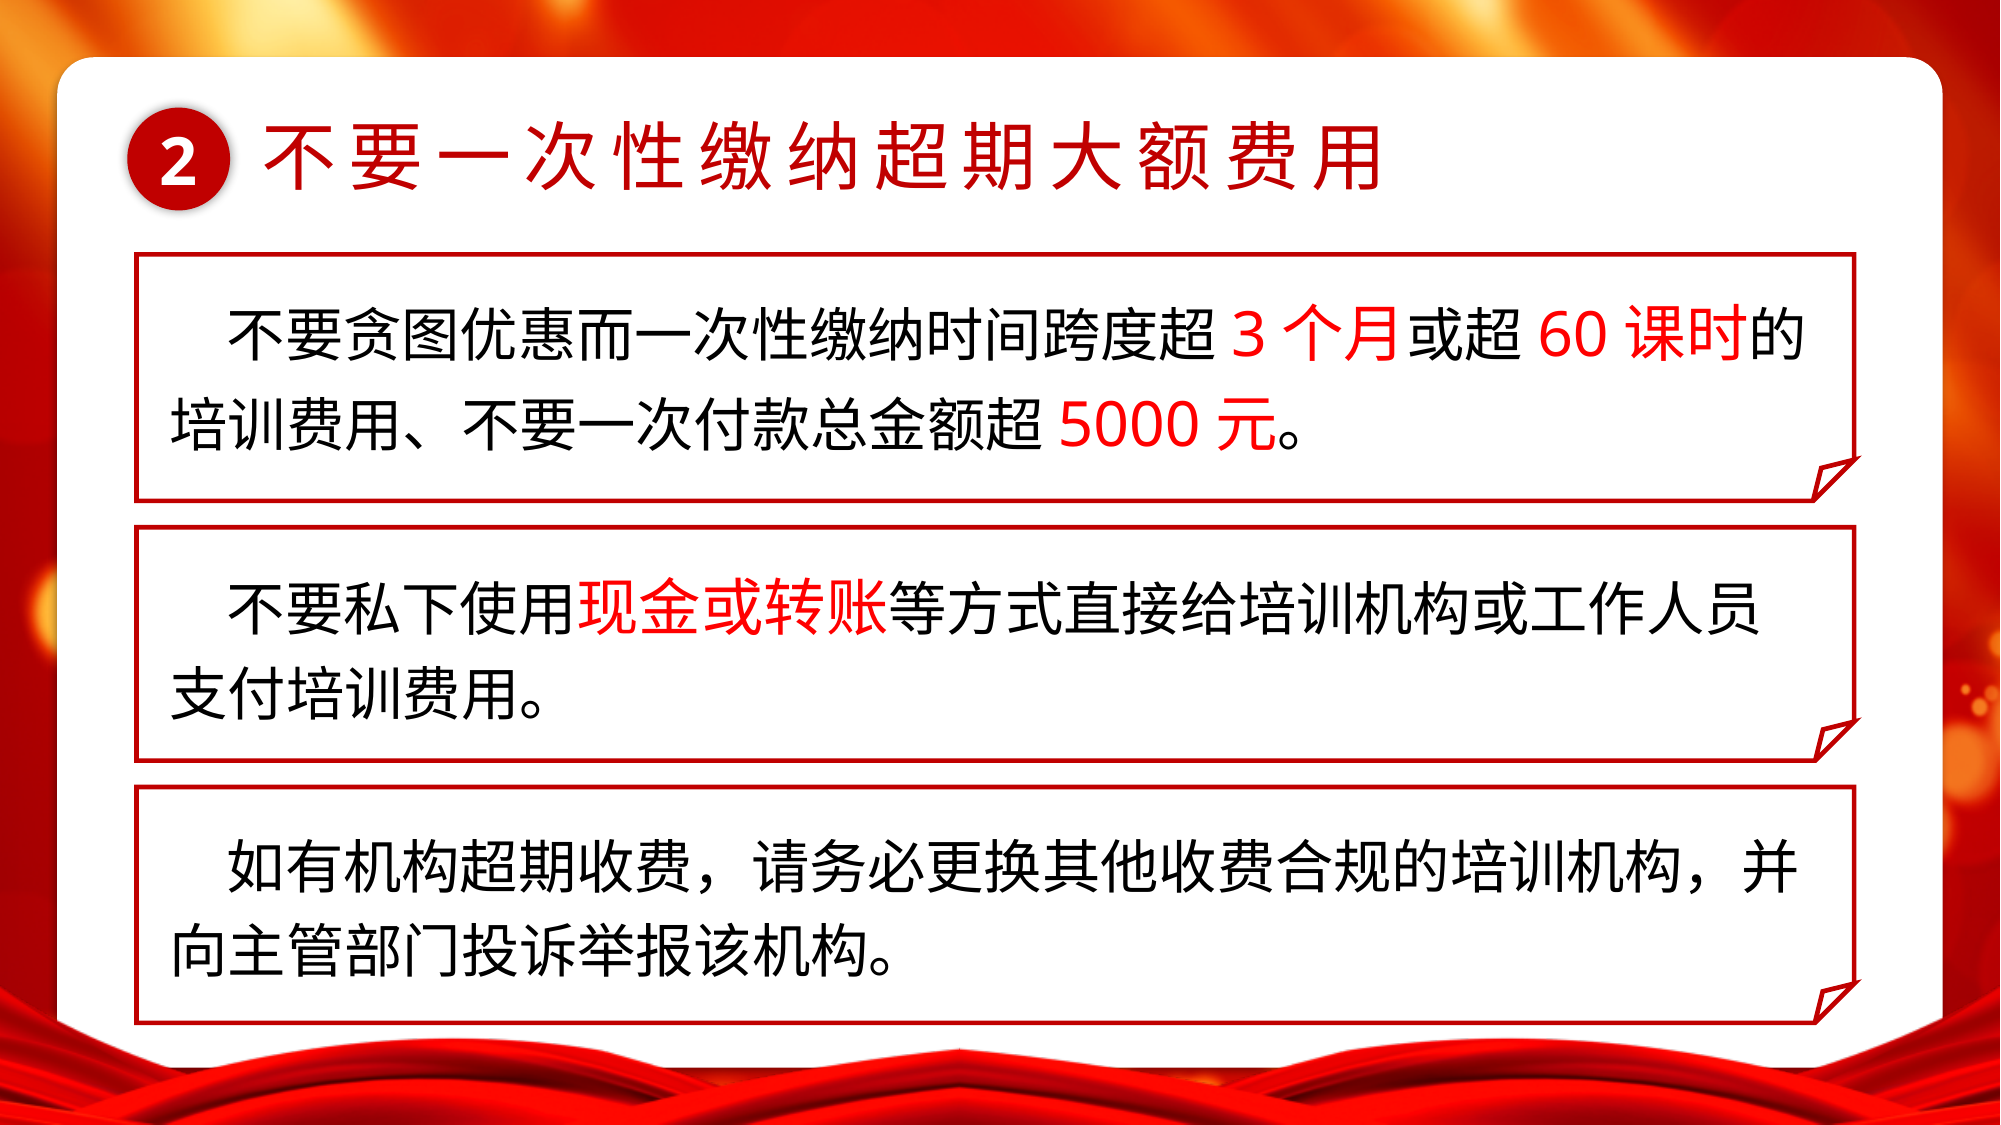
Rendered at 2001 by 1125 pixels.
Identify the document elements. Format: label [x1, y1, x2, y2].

text_box [136, 254, 1855, 501]
text_box [136, 786, 1855, 1023]
text_box [136, 527, 1855, 761]
text_box [127, 100, 1452, 211]
picture [0, 0, 2000, 1125]
